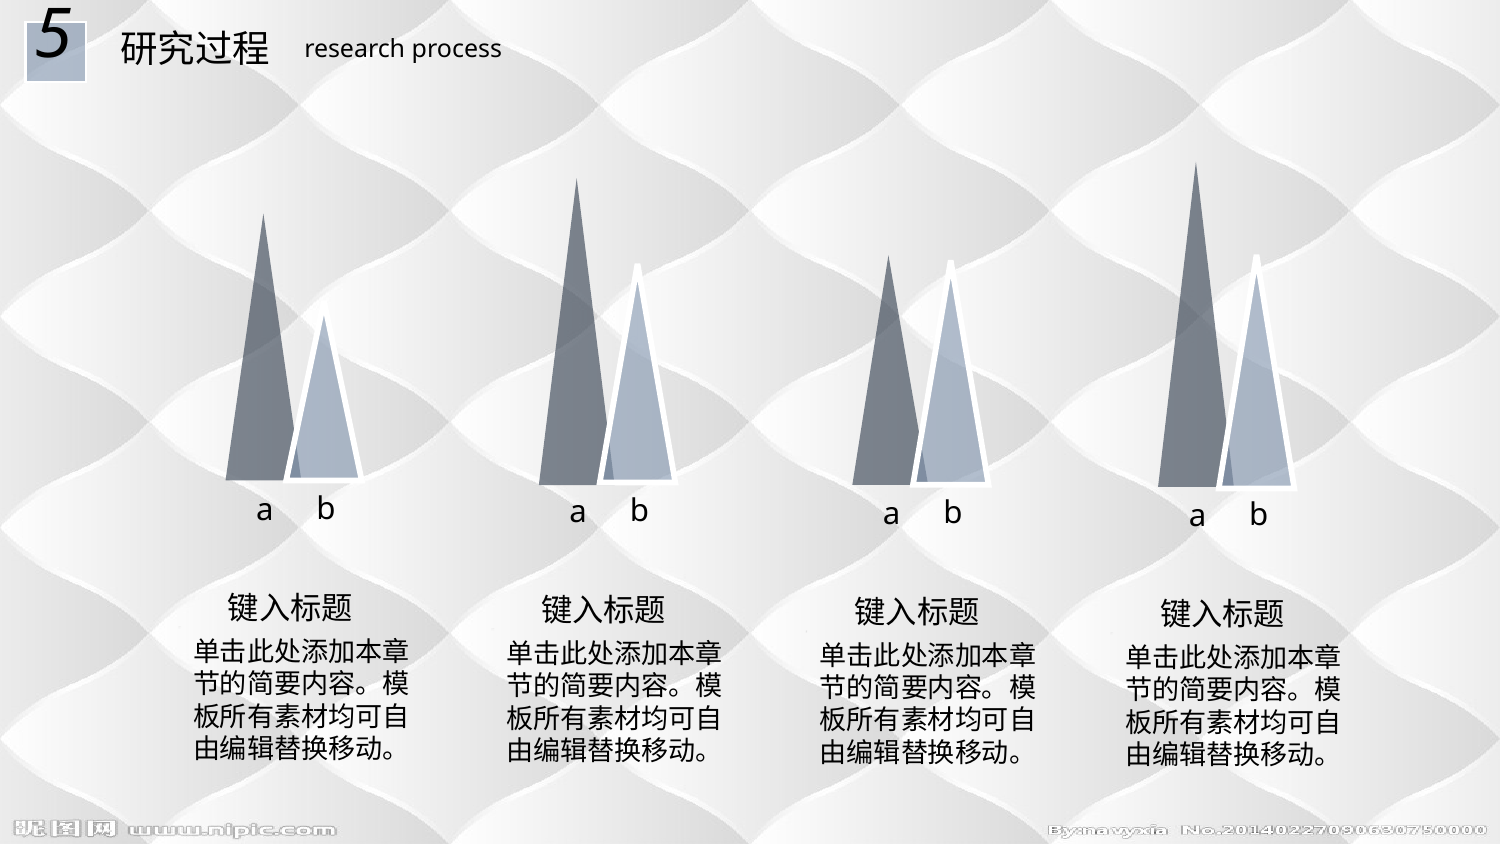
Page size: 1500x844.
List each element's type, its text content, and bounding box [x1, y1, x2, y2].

text_box [598, 263, 677, 484]
text_box b [301, 480, 348, 534]
text_box [1156, 161, 1228, 488]
text_box b [615, 483, 661, 536]
text_box [285, 300, 363, 482]
text_box 键入标题 [490, 582, 718, 636]
text_box 键入标题 [176, 580, 405, 634]
text_box [224, 213, 295, 482]
text_box [1217, 254, 1296, 490]
picture [0, 0, 1500, 844]
text_box 单击此处添加本章节的简要内容。模板所有素材均可自由编辑替换移动。 [805, 630, 1057, 776]
text_box [537, 177, 608, 487]
text_box b [928, 485, 975, 538]
text_box a [554, 484, 600, 537]
text_box 研究过程 [126, 17, 354, 77]
text_box a [868, 486, 914, 539]
text_box research process [289, 24, 645, 70]
text_box 单击此处添加本章节的简要内容。模板所有素材均可自由编辑替换移动。 [491, 628, 744, 774]
text_box 单击此处添加本章节的简要内容。模板所有素材均可自由编辑替换移动。 [1110, 632, 1363, 778]
text_box 键入标题 [803, 585, 1031, 638]
text_box [911, 260, 990, 486]
text_box [851, 255, 920, 486]
text_box a [241, 481, 287, 535]
text_box 键入标题 [1109, 587, 1337, 640]
text_box 5 [19, 0, 126, 79]
text_box b [1234, 487, 1280, 540]
text_box [24, 79, 87, 83]
text_box 单击此处添加本章节的简要内容。模板所有素材均可自由编辑替换移动。 [178, 626, 430, 772]
text_box a [1173, 488, 1220, 541]
